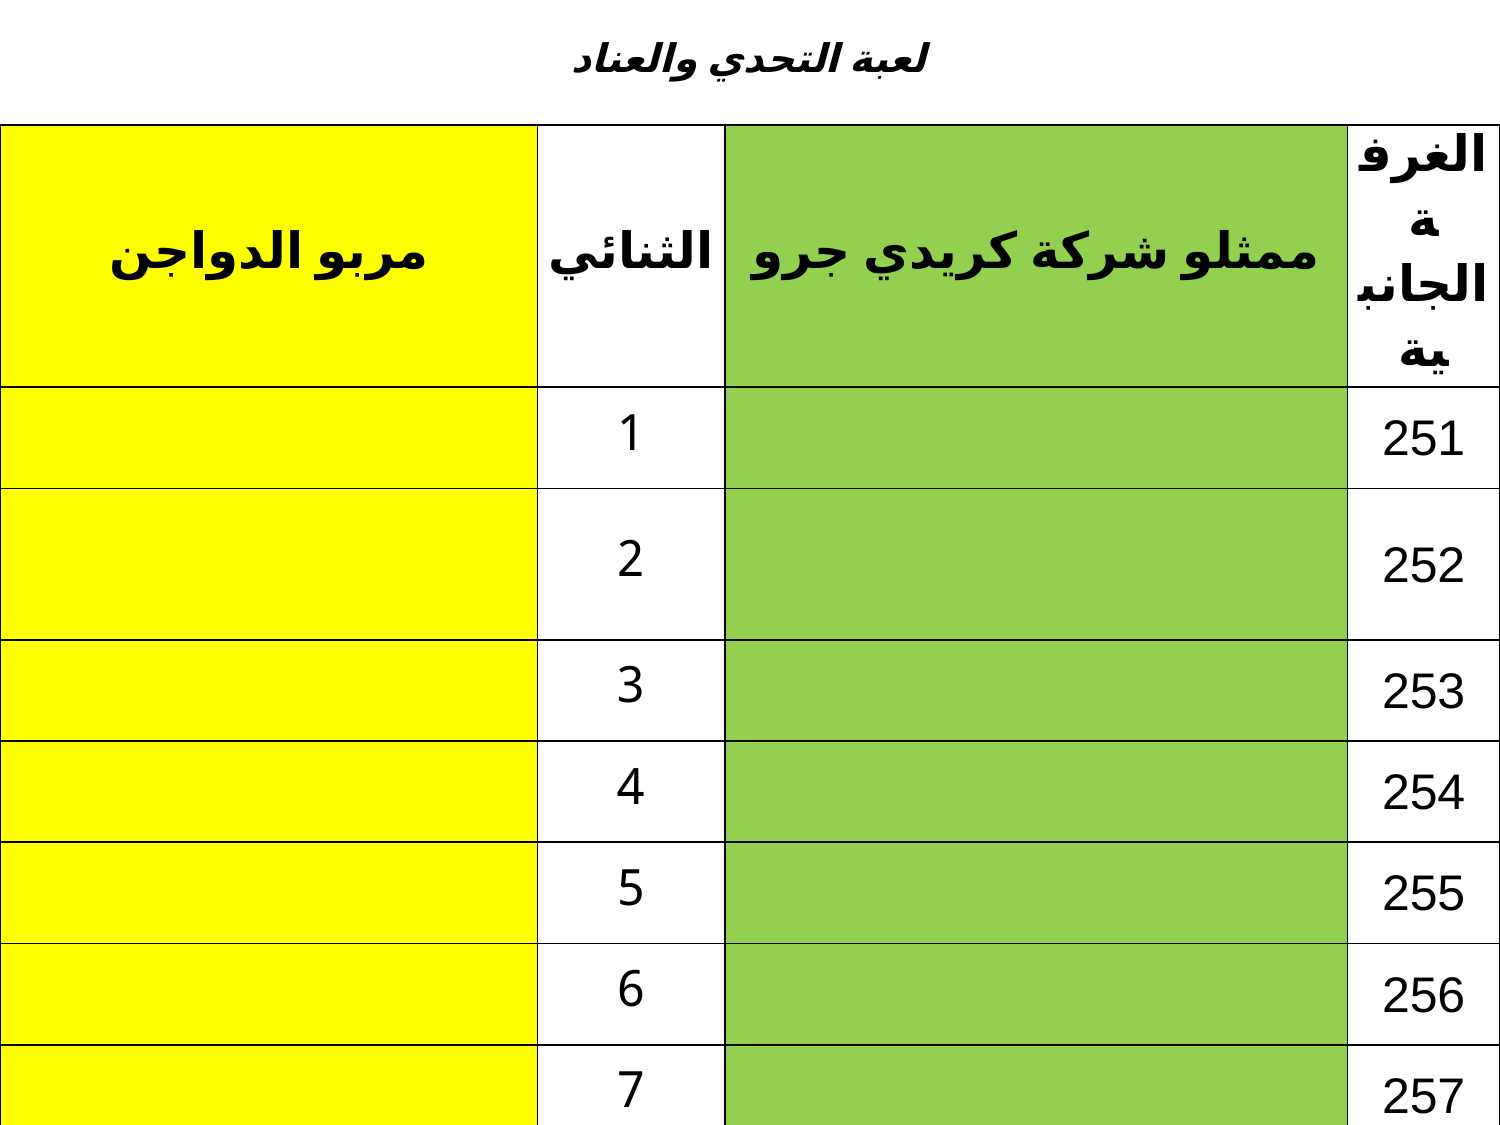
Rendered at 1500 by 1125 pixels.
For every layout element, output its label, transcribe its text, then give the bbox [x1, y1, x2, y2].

table_cell [1, 944, 537, 1044]
table_cell 7 [538, 1046, 724, 1125]
table_cell 256 [1348, 944, 1499, 1044]
table_cell 257 [1348, 1046, 1499, 1125]
table_cell 253 [1348, 641, 1499, 740]
table_cell [726, 1046, 1347, 1125]
table_header مربو الدواجن [1, 126, 537, 386]
table_header الثنائي [538, 126, 724, 386]
table_header ممثلو شركة كريدي جرو [726, 126, 1347, 386]
table_cell [1, 1046, 537, 1125]
table_cell 1 [538, 388, 724, 488]
table_cell 4 [538, 742, 724, 841]
table_cell [1, 742, 537, 841]
table_cell 2 [538, 489, 724, 639]
table_cell 254 [1348, 742, 1499, 841]
table_cell [726, 742, 1347, 841]
table_cell [726, 388, 1347, 488]
table_cell [1, 388, 537, 488]
table_cell [726, 843, 1347, 943]
table_header الغرفة الجانبية [1348, 126, 1499, 386]
table_cell [726, 641, 1347, 740]
table_cell [1, 843, 537, 943]
table_cell [1, 489, 537, 639]
table_cell 255 [1348, 843, 1499, 943]
table_cell [726, 944, 1347, 1044]
table_cell [726, 489, 1347, 639]
table_cell 251 [1348, 388, 1499, 488]
table_cell [1, 641, 537, 740]
table_cell 3 [538, 641, 724, 740]
table_cell 6 [538, 944, 724, 1044]
title لعبة التحدي والعناد [248, 24, 1250, 88]
table_cell 5 [538, 843, 724, 943]
table_cell 252 [1348, 489, 1499, 639]
